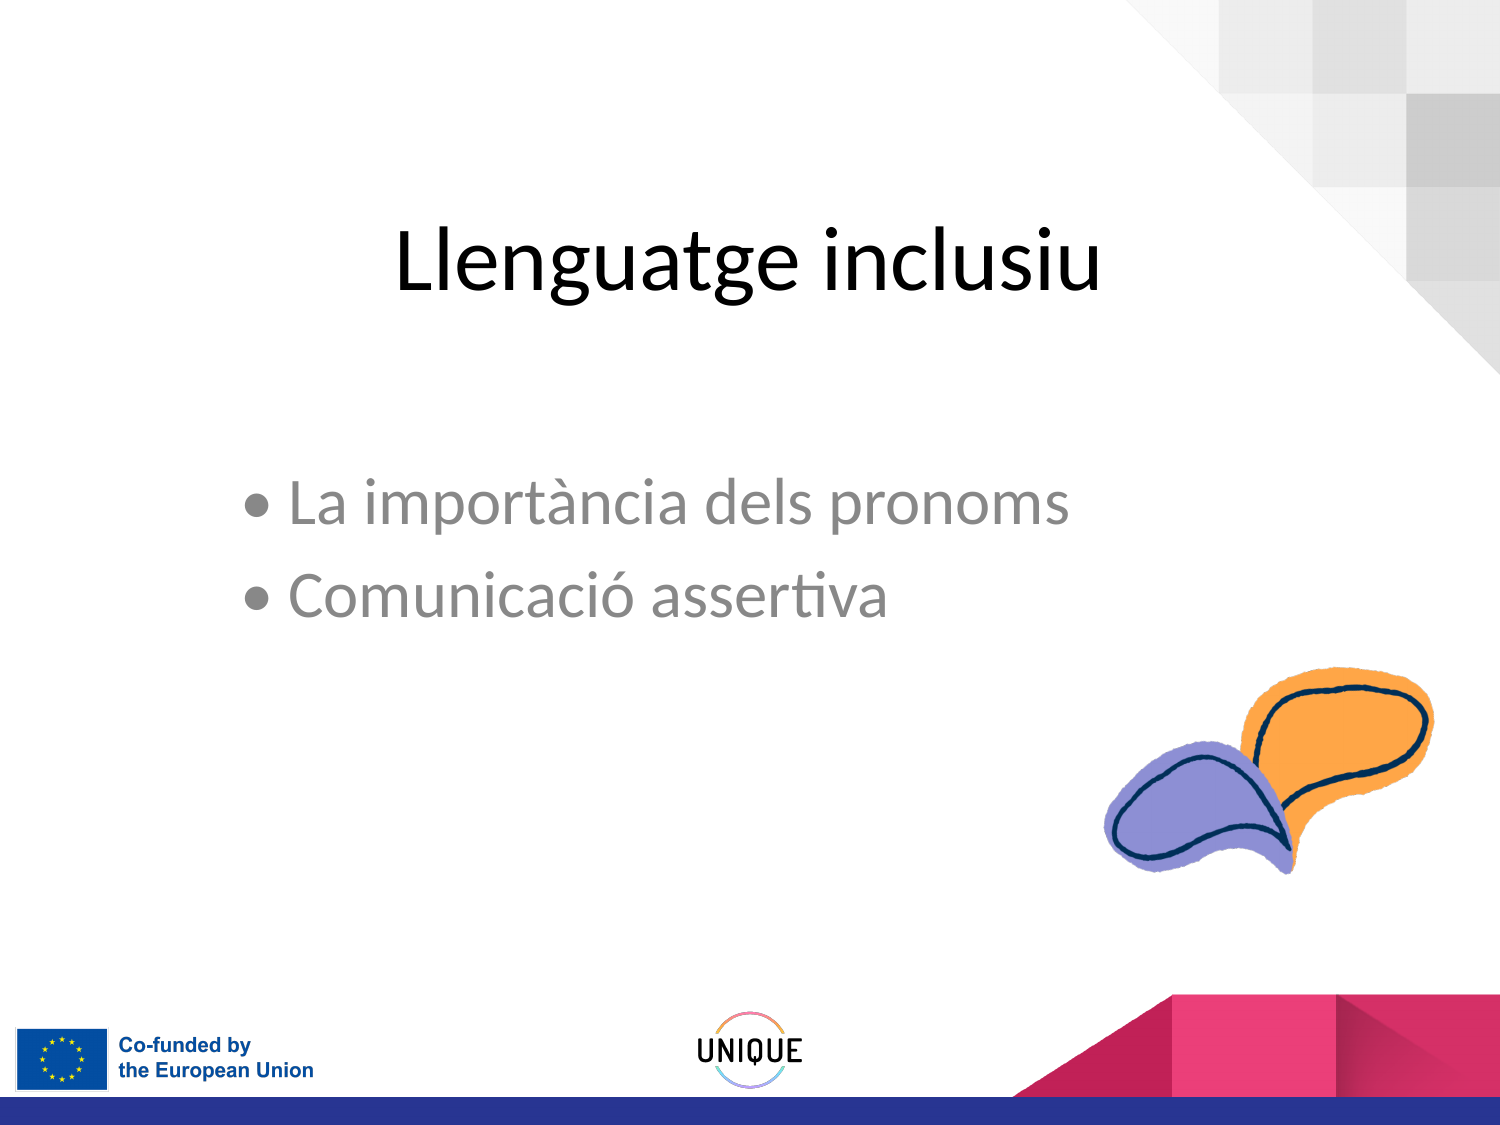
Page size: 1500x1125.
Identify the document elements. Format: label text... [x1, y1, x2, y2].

picture [1125, 0, 1500, 375]
subtitle • La importància dels pronoms • Comunicació assertiva [225, 450, 1275, 738]
picture [0, 559, 1500, 1125]
title Llenguatge inclusiu [112, 132, 1388, 375]
